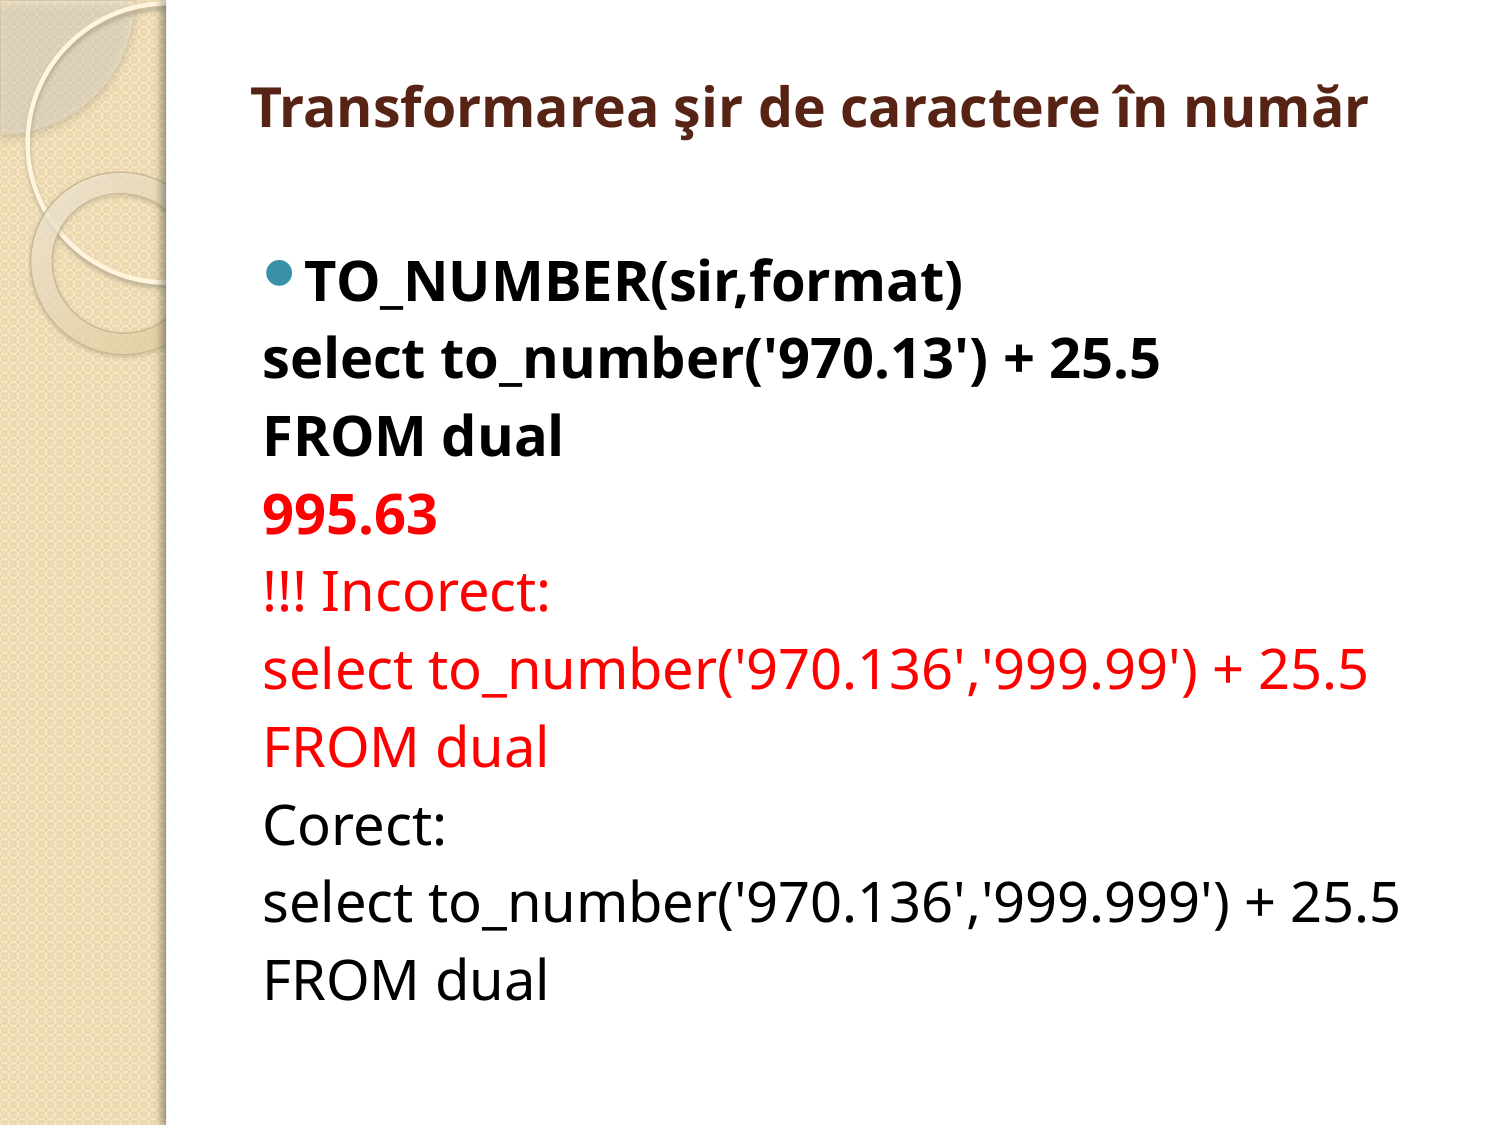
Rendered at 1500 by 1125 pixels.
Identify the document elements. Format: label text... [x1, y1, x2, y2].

list TO_NUMBER(sir,format) select to_number('970.13') + 25.5 FROM dual 995.63 !!! Incorect: select to_number('970.136','999.99') + 25.5 FROM dual Corect: select to_number('970.136','999.999') + 25.5 FROM dual [235, 237, 1466, 1025]
title Transformarea şir de caractere în număr [235, 45, 1466, 233]
